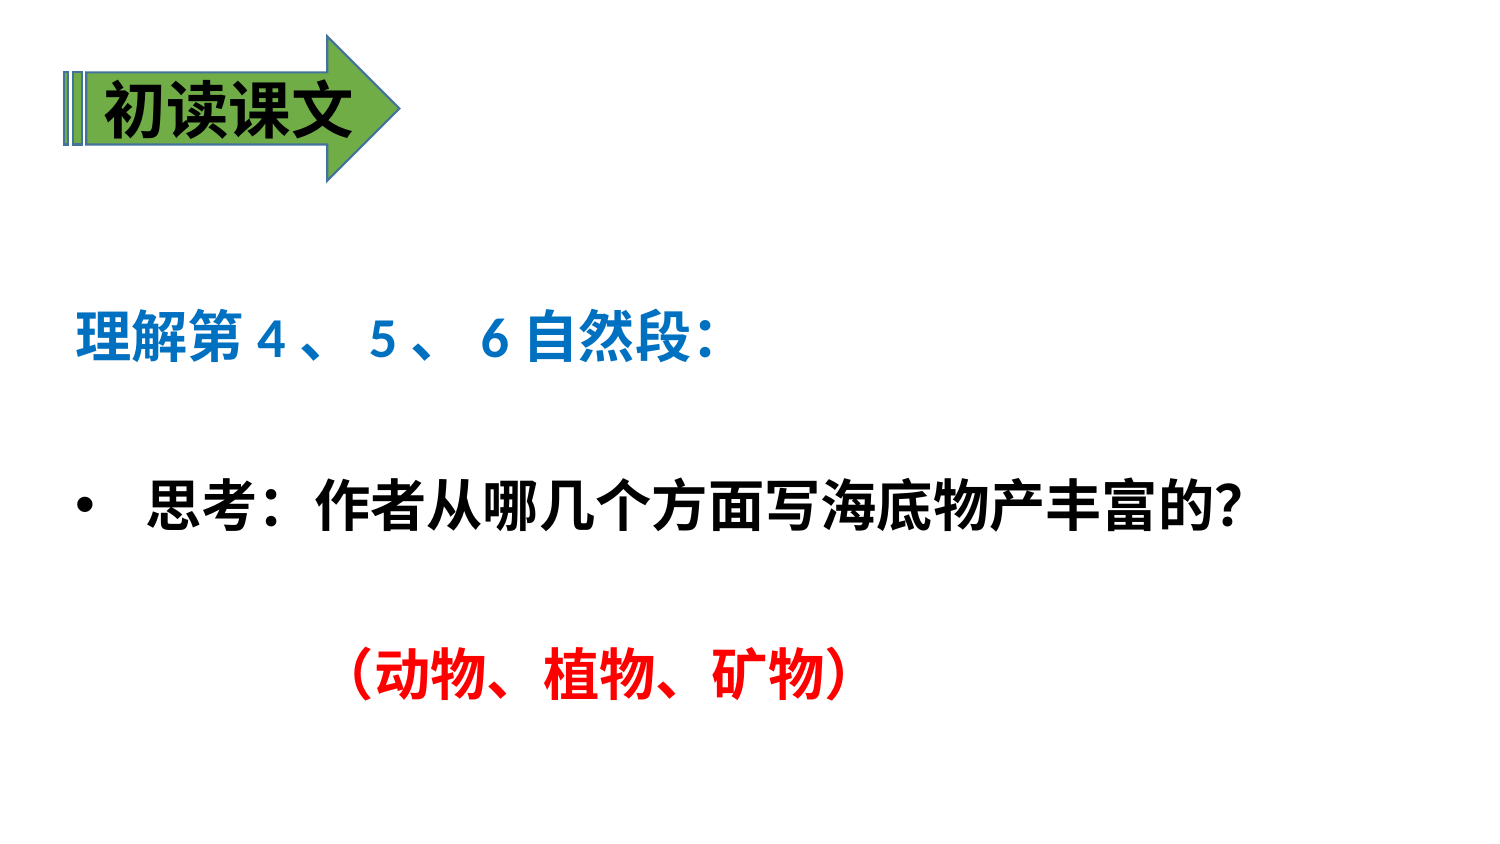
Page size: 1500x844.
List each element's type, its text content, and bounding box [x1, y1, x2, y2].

text_box 初读课文 [92, 65, 371, 152]
text_box [72, 71, 83, 146]
text_box [63, 71, 69, 146]
text_box [371, 78, 401, 139]
text_box [85, 71, 92, 146]
text_box [326, 33, 358, 65]
text_box 理解第4、5、6自然段： 思考：作者从哪几个方面写海底物产丰富的？ （动物、植物、矿物） [63, 194, 1464, 713]
text_box [326, 152, 358, 184]
